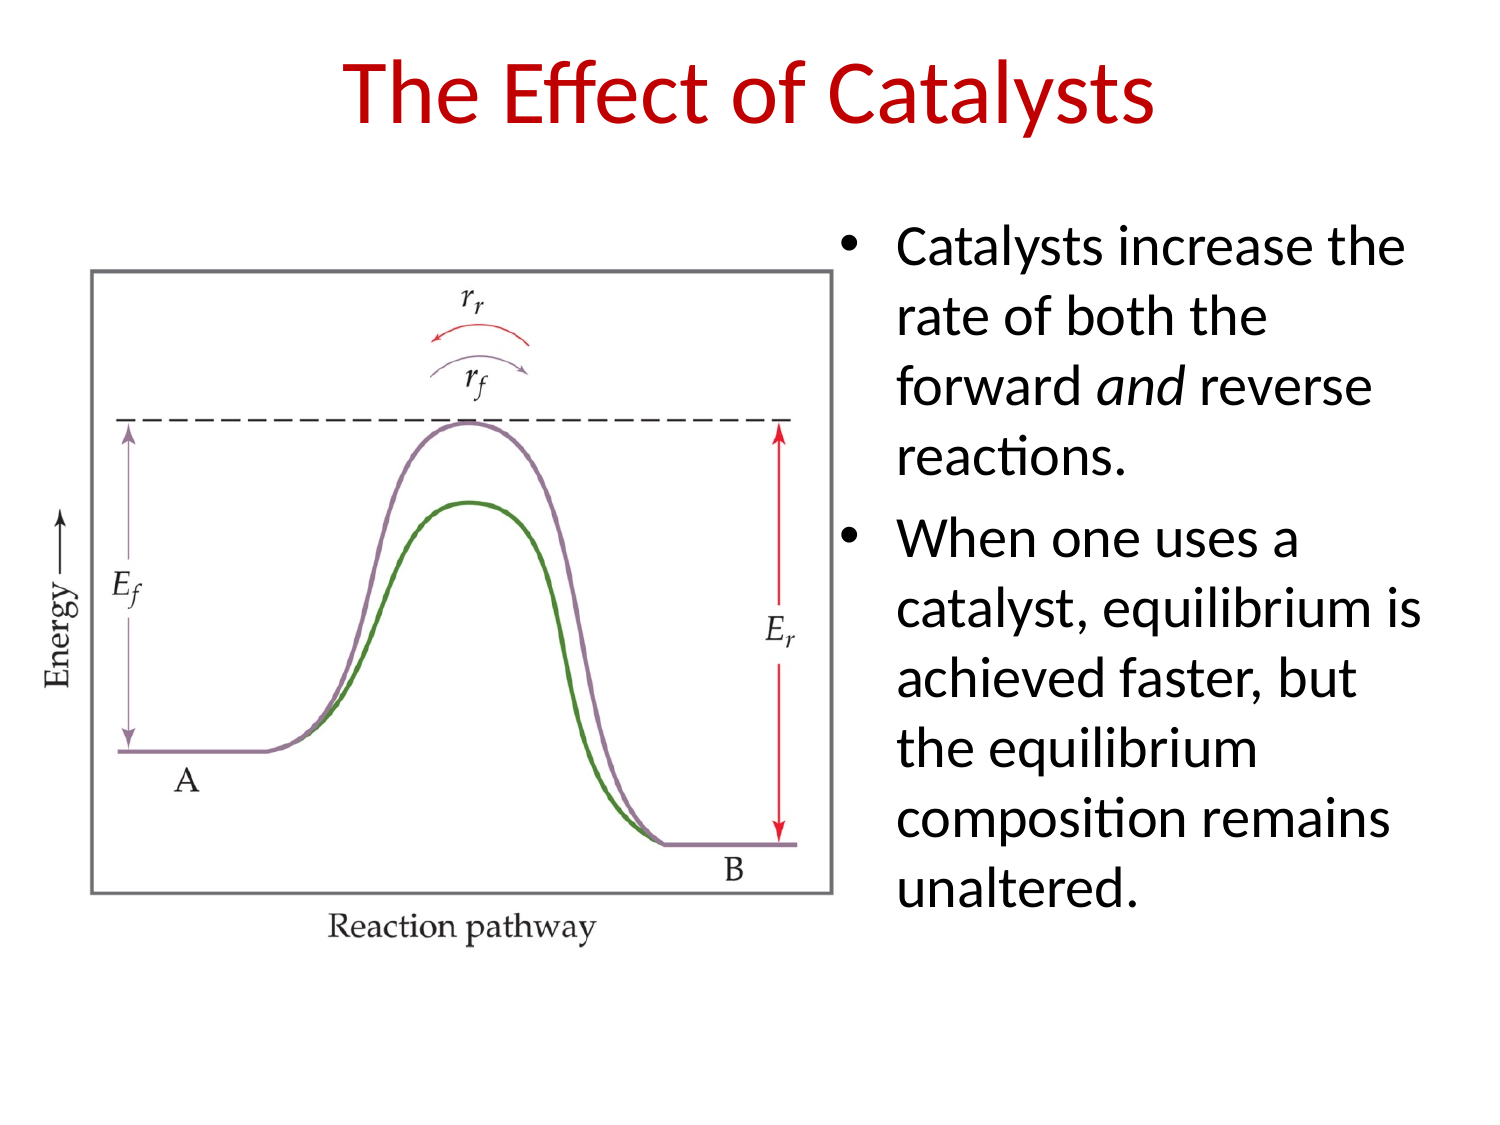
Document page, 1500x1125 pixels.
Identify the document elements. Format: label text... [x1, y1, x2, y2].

picture [37, 262, 841, 951]
text_box The Effect of Catalysts [0, 24, 1500, 213]
text_box Catalysts increase the rate of both the forward and reverse reactions. When one uses a catalyst, equilibrium is achieved faster, but the equilibrium composition remains unaltered. [825, 200, 1450, 988]
